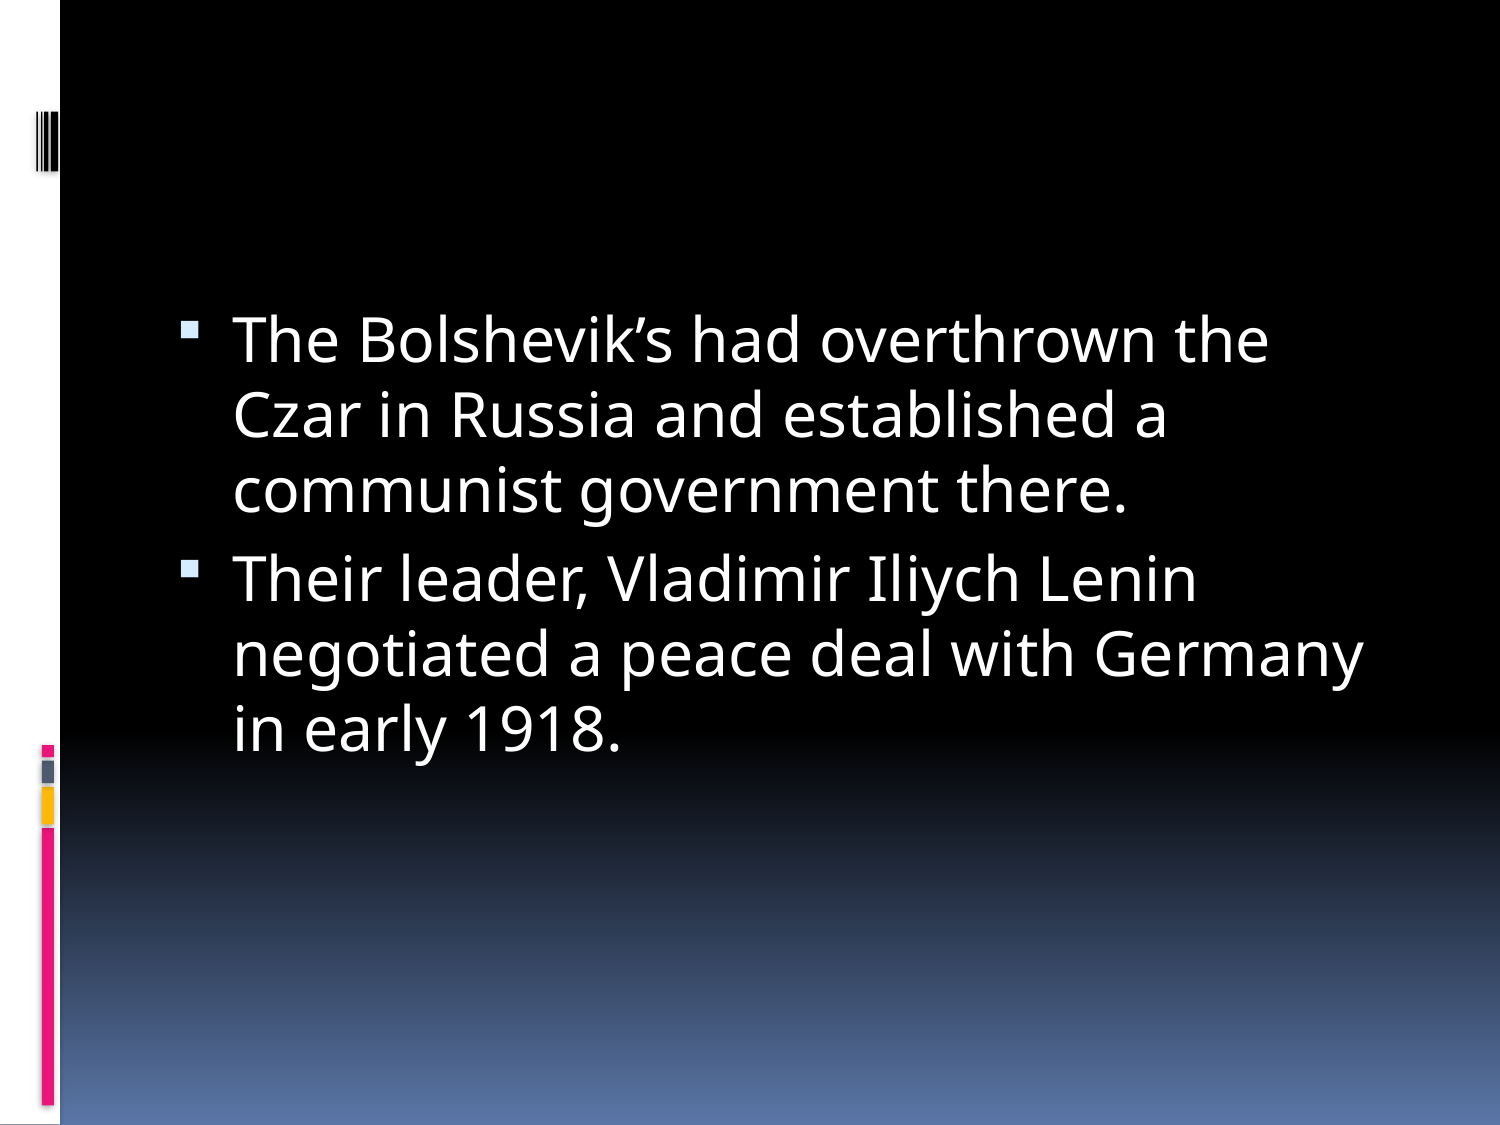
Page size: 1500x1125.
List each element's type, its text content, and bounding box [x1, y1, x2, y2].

list The Bolshevik’s had overthrown the Czar in Russia and established a communist government there. Their leader, Vladimir Iliych Lenin negotiated a peace deal with Germany in early 1918. [150, 292, 1425, 1043]
